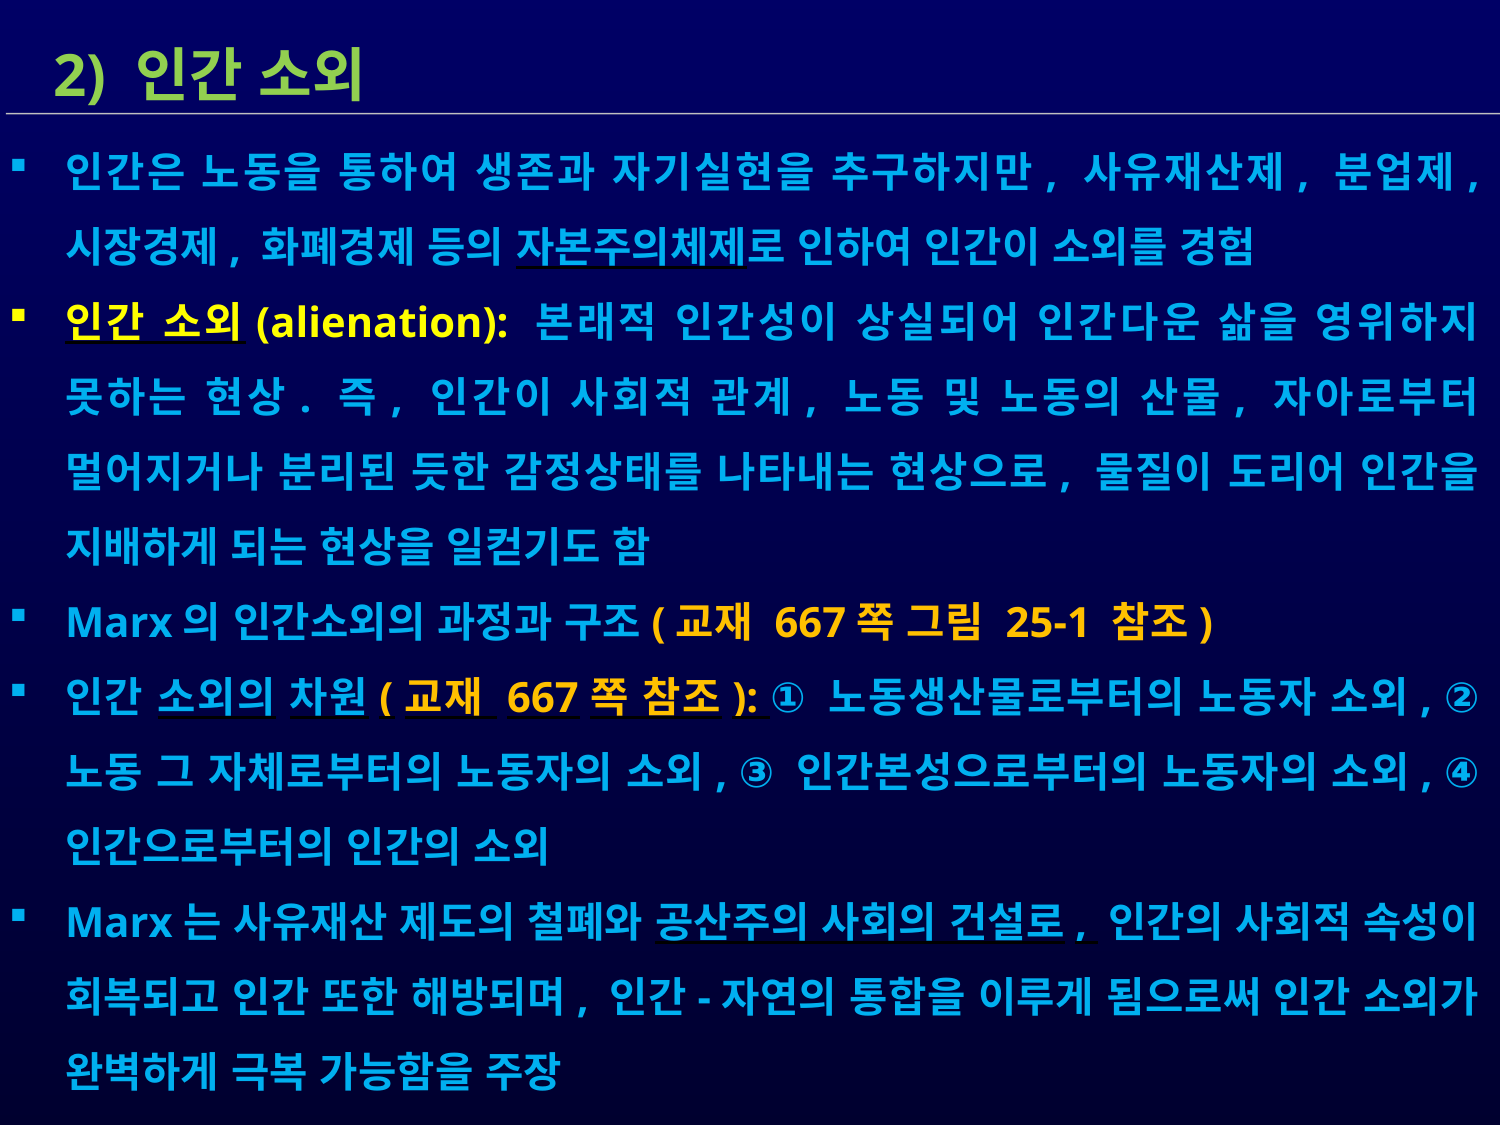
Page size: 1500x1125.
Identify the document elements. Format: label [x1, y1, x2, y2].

text_box [0, 30, 1500, 1102]
